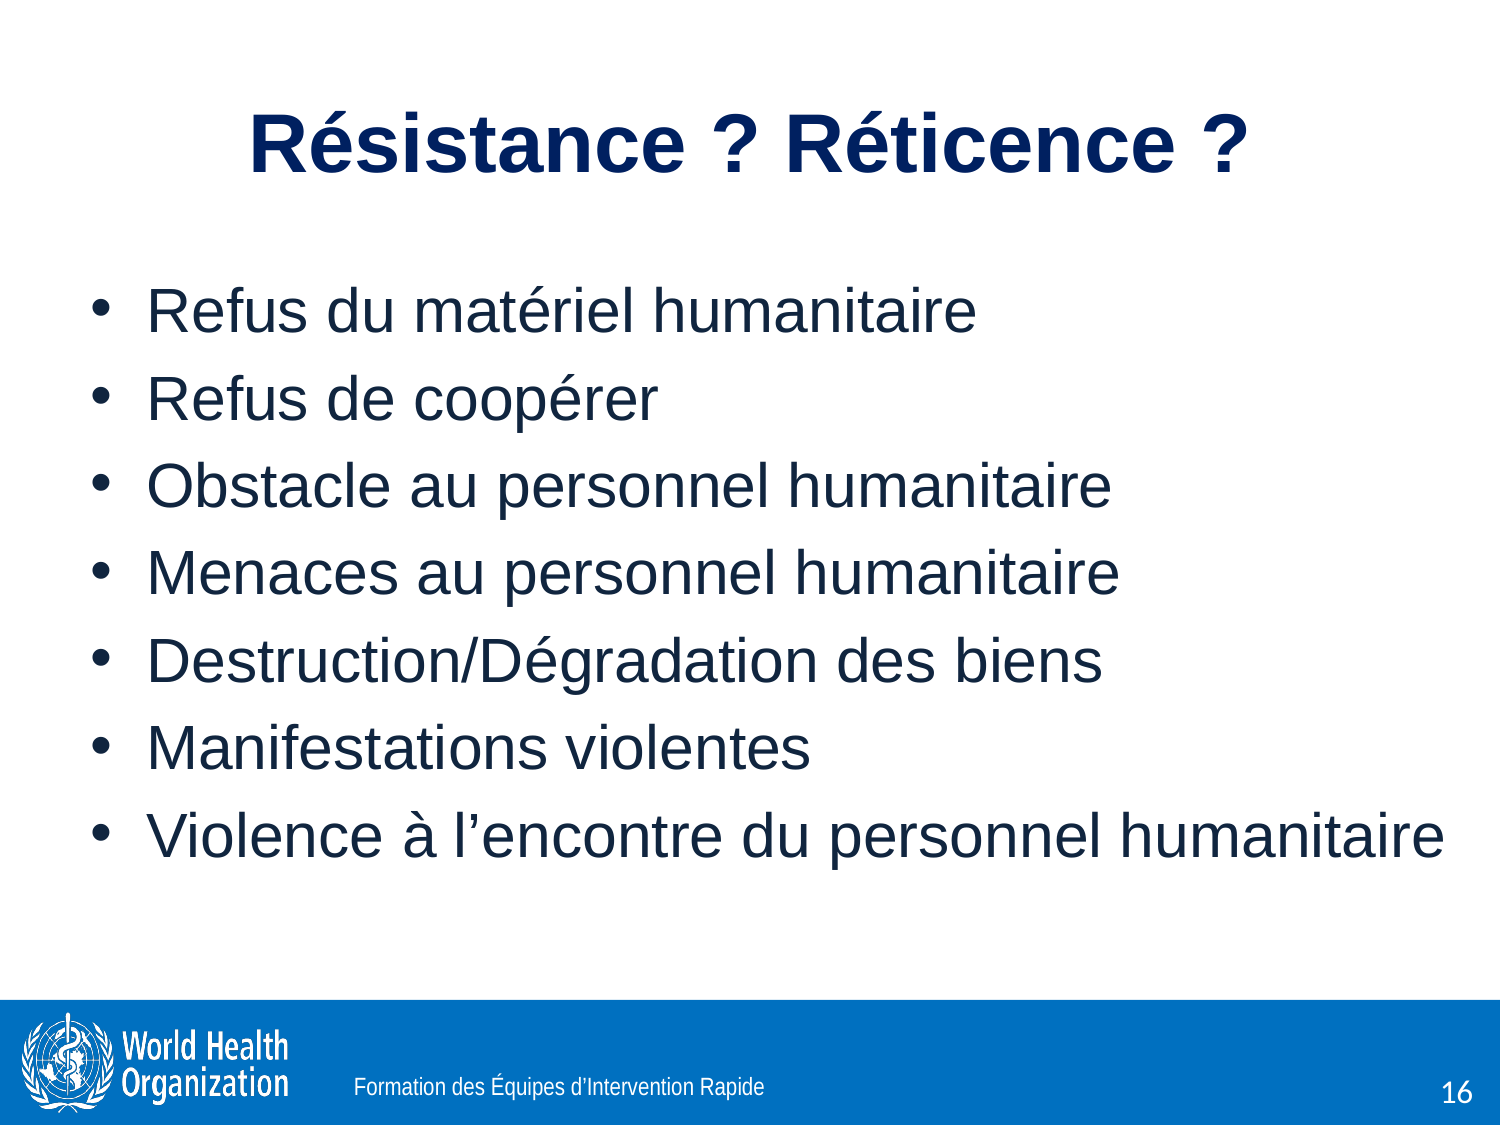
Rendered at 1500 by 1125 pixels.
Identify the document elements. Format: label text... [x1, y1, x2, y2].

title Résistance ? Réticence ? [75, 45, 1425, 233]
list Refus du matériel humanitaire Refus de coopérer Obstacle au personnel humanitaire Menaces au personnel humanitaire Destruction/Dégradation des biens Manifestations violentes Violence à l’encontre du personnel humanitaire [75, 262, 1500, 1005]
picture [21, 1012, 288, 1113]
